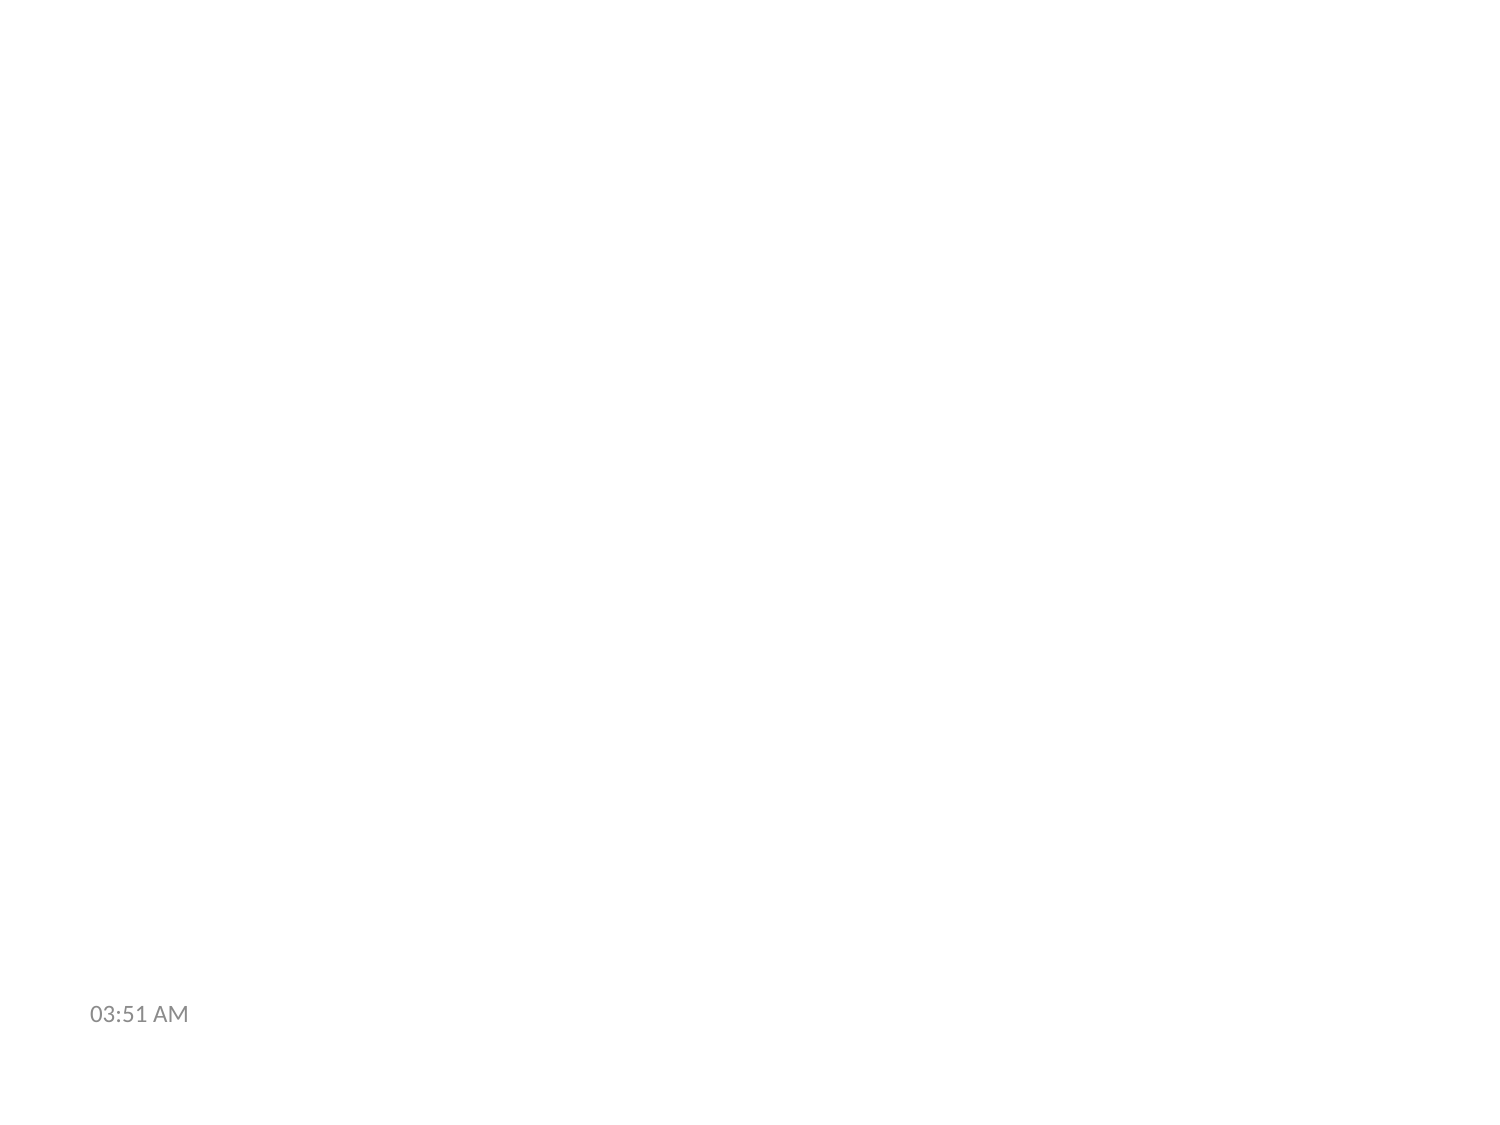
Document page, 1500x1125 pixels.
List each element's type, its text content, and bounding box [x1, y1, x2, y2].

text_box 3:35 PM [75, 982, 425, 1043]
